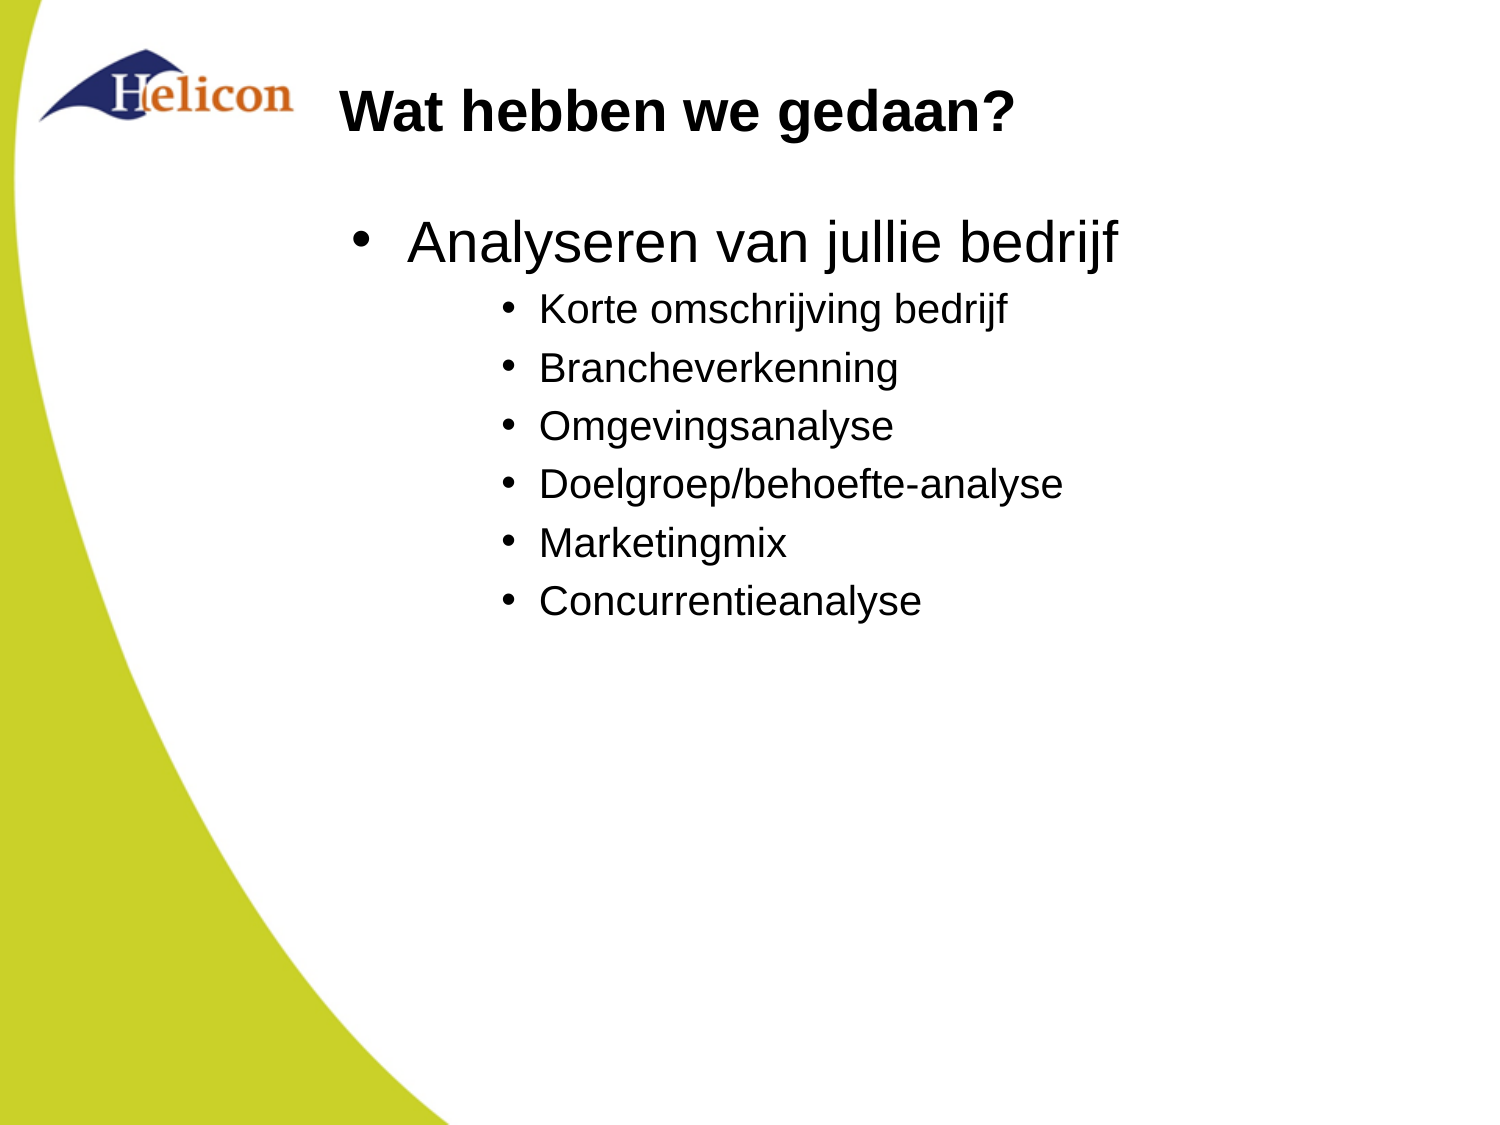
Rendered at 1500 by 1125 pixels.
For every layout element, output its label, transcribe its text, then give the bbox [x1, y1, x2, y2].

picture [0, 0, 1500, 1125]
list Analyseren van jullie bedrijf Korte omschrijving bedrijf Brancheverkenning Omgevingsanalyse Doelgroep/behoefte-analyse Marketingmix Concurrentieanalyse [336, 196, 1425, 1005]
title Wat hebben we gedaan? [324, 54, 1415, 161]
